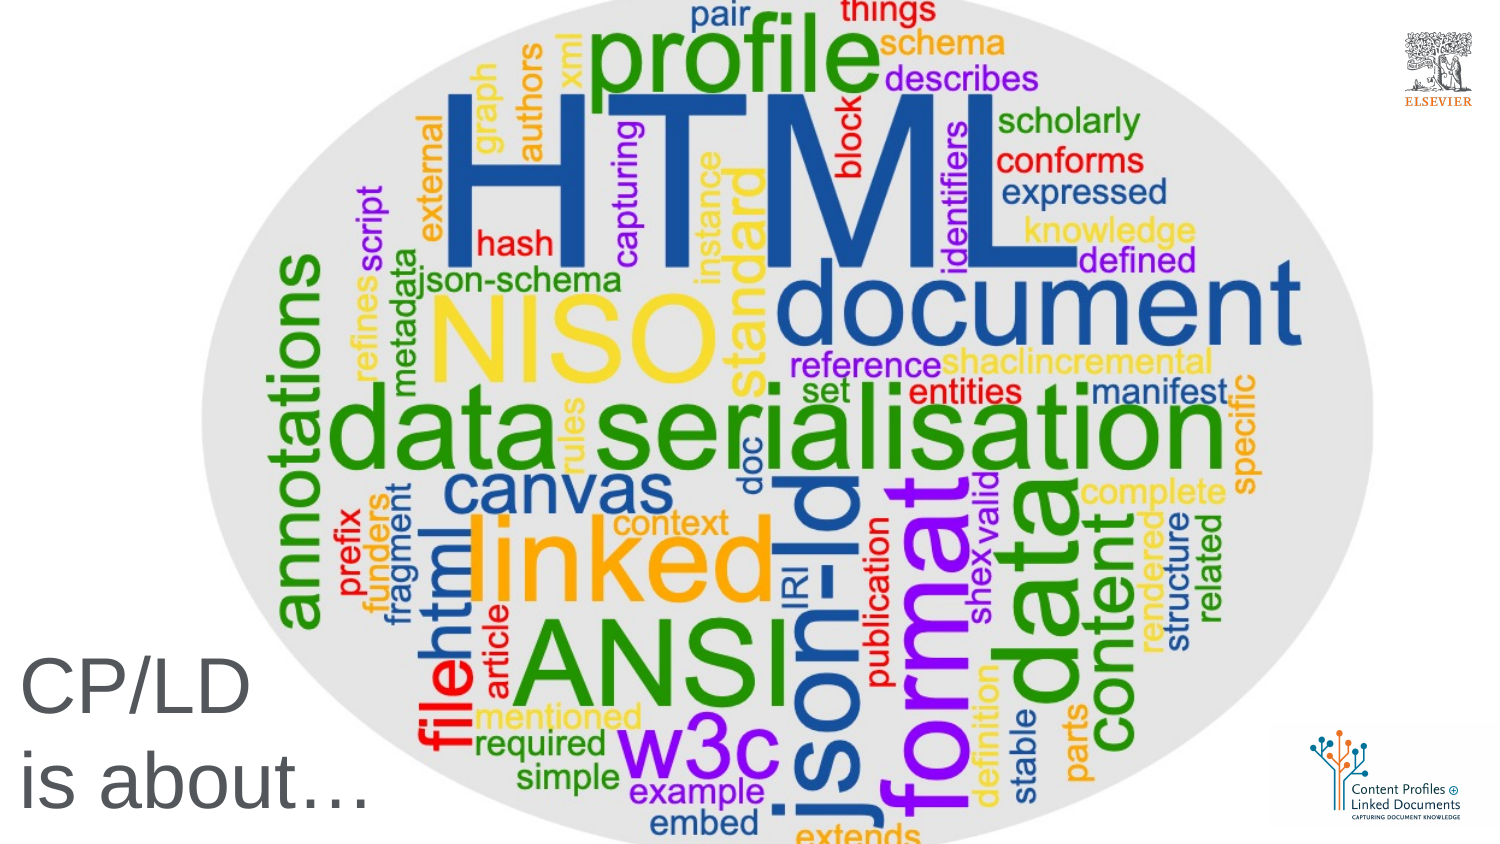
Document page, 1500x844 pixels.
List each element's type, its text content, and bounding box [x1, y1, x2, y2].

picture [1405, 32, 1472, 106]
text_box CP/LD is about… [19, 634, 170, 844]
picture [170, 0, 1500, 844]
